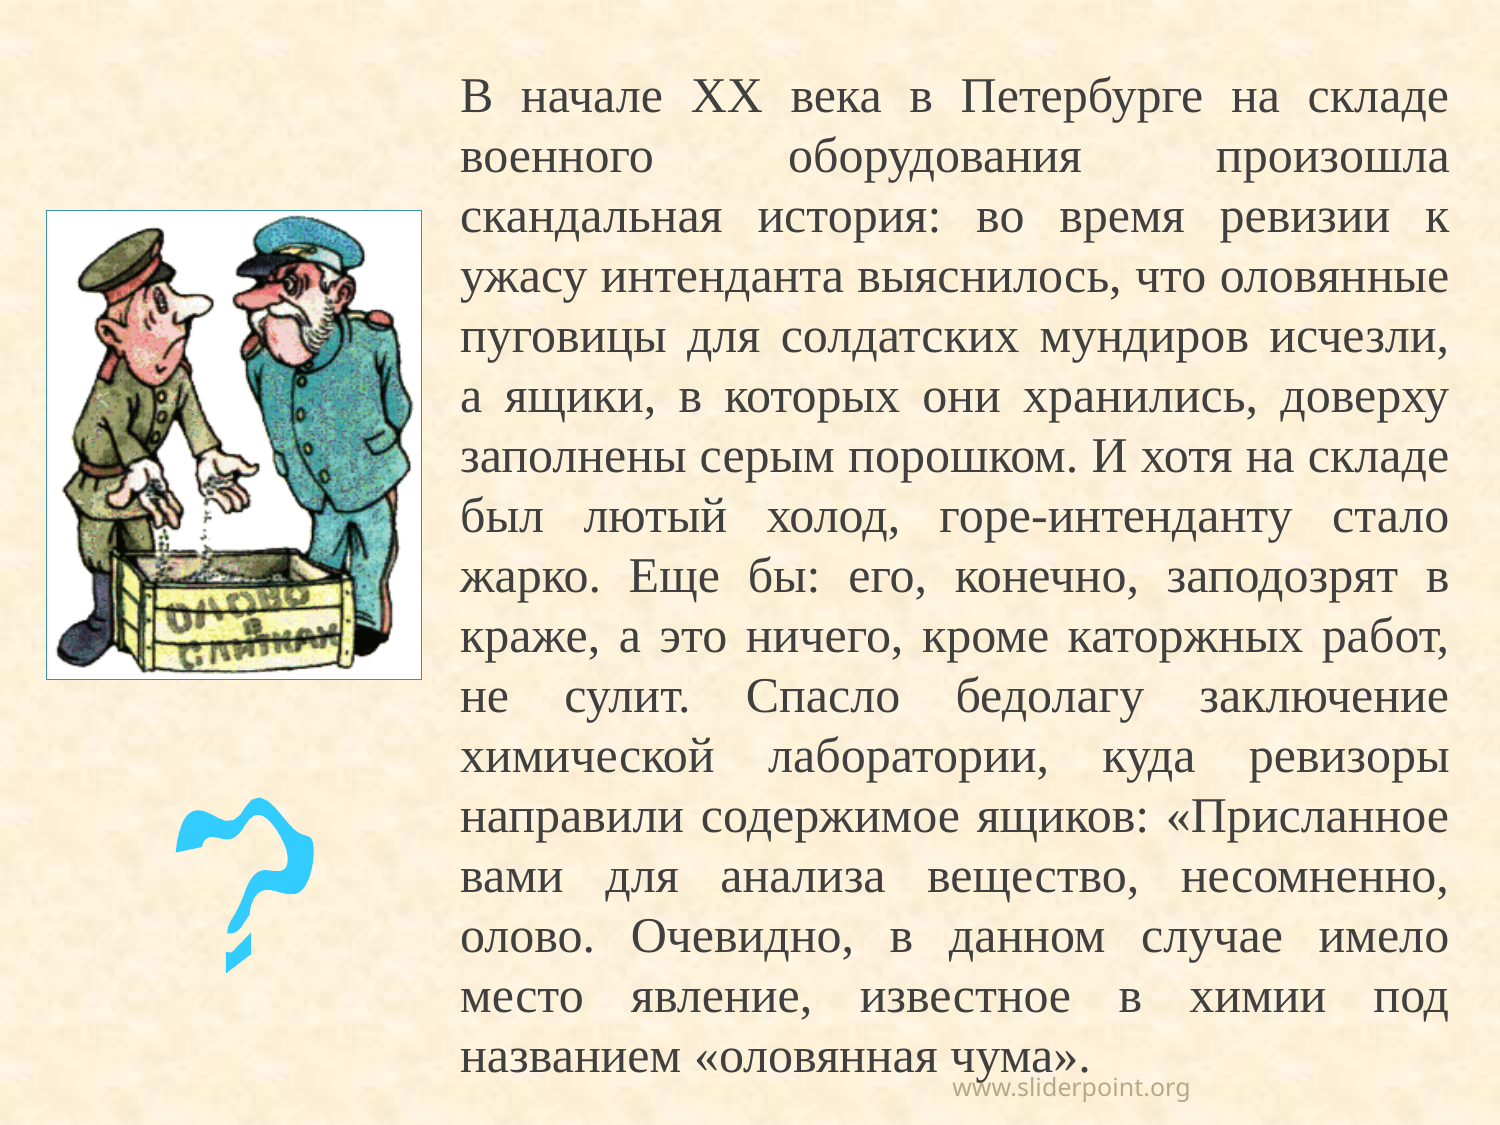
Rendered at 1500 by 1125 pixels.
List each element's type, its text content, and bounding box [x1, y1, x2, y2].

footer www.sliderpoint.org [937, 1034, 1413, 1113]
picture [0, 0, 1500, 1125]
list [46, 210, 423, 680]
text_box В начале XX века в Петербурге на складе военного оборудования произошла скандальная история: во время ревизии к ужасу интенданта выяснилось, что оловянные пуговицы для солдатских мундиров исчезли, а ящики, в которых они хранились, доверху заполнены серым порошком. И хотя на складе был лютый холод, горе-интенданту стало жарко. Еще бы: его, конечно, заподозрят в краже, а это ничего, кроме каторжных работ, не сулит. Спасло бедолагу заключение химической лаборатории, куда ревизоры направили содержимое ящиков: «Присланное вами для анализа вещество, несомненно, олово. Очевидно, в данном случае имело место явление, известное в химии под названием «оловянная чума». [445, 55, 1465, 1091]
